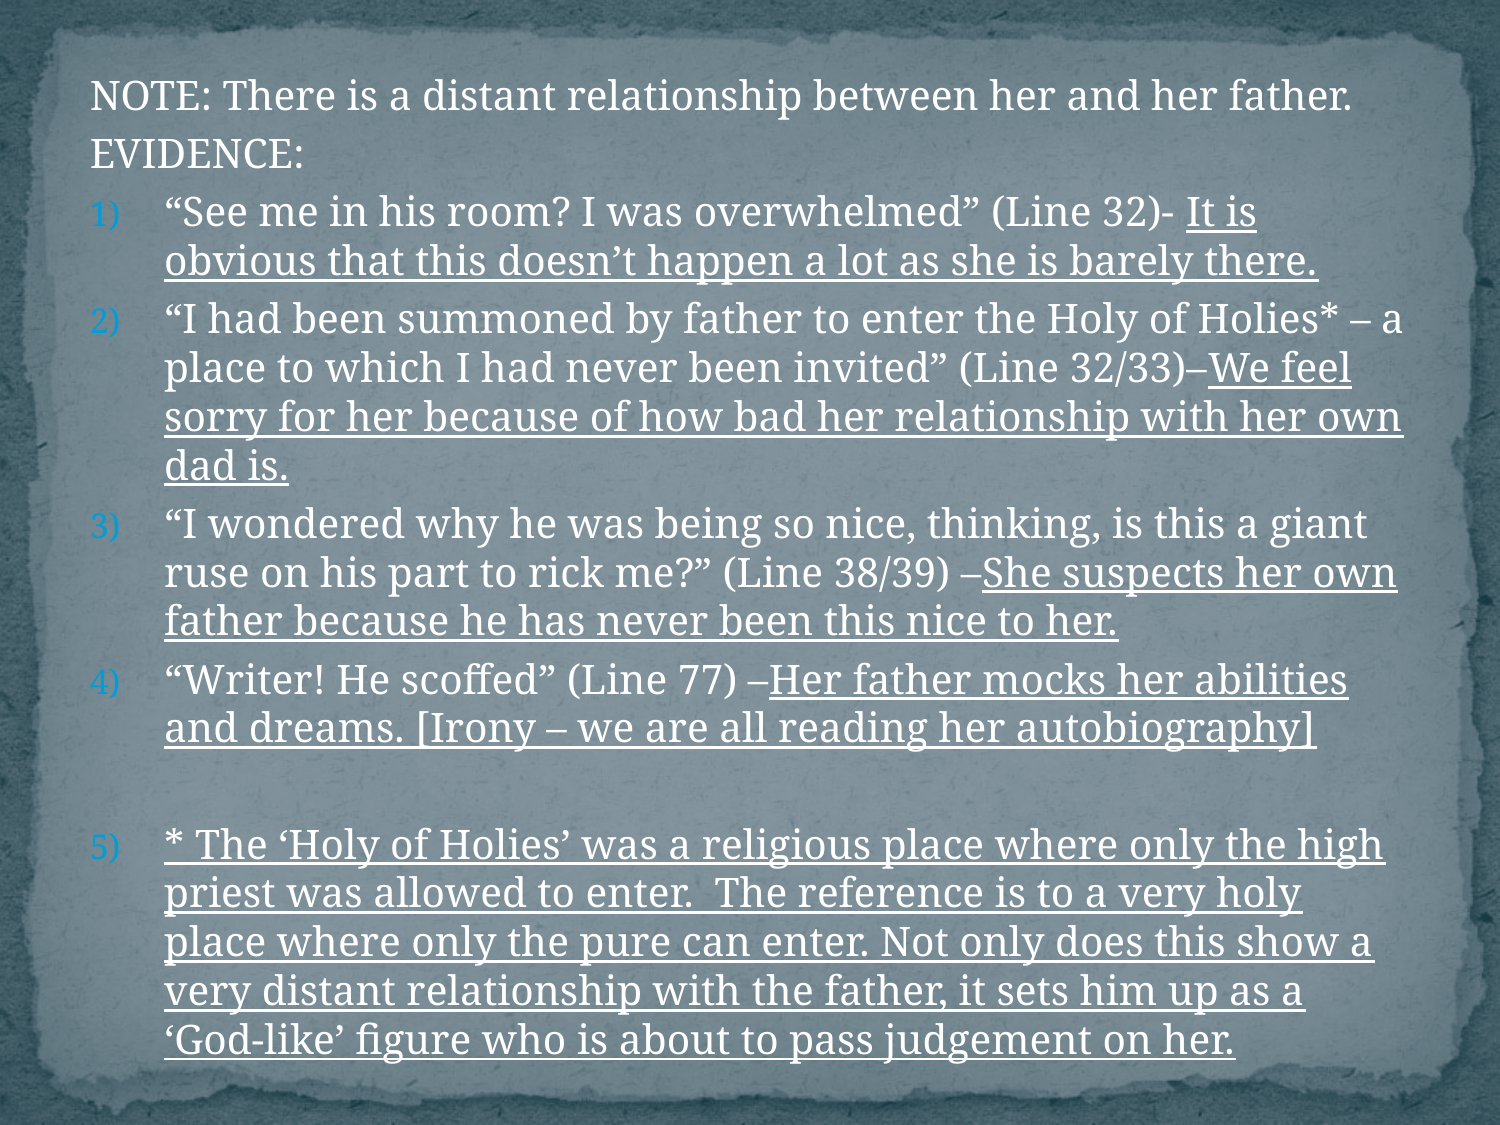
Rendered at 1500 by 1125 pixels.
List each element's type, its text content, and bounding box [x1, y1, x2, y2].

list NOTE: There is a distant relationship between her and her father. EVIDENCE: “See me in his room? I was overwhelmed” (Line 32)- It is obvious that this doesn’t happen a lot as she is barely there. “I had been summoned by father to enter the Holy of Holies* – a place to which I had never been invited” (Line 32/33)–We feel sorry for her because of how bad her relationship with her own dad is. “I wondered why he was being so nice, thinking, is this a giant ruse on his part to rick me?” (Line 38/39) –She suspects her own father because he has never been this nice to her. “Writer! He scoffed” (Line 77) –Her father mocks her abilities and dreams. [Irony – we are all reading her autobiography] * The ‘Holy of Holies’ was a religious place where only the high priest was allowed to enter. The reference is to a very holy place where only the pure can enter. Not only does this show a very distant relationship with the father, it sets him up as a ‘God-like’ figure who is about to pass judgement on her. [75, 62, 1425, 1088]
